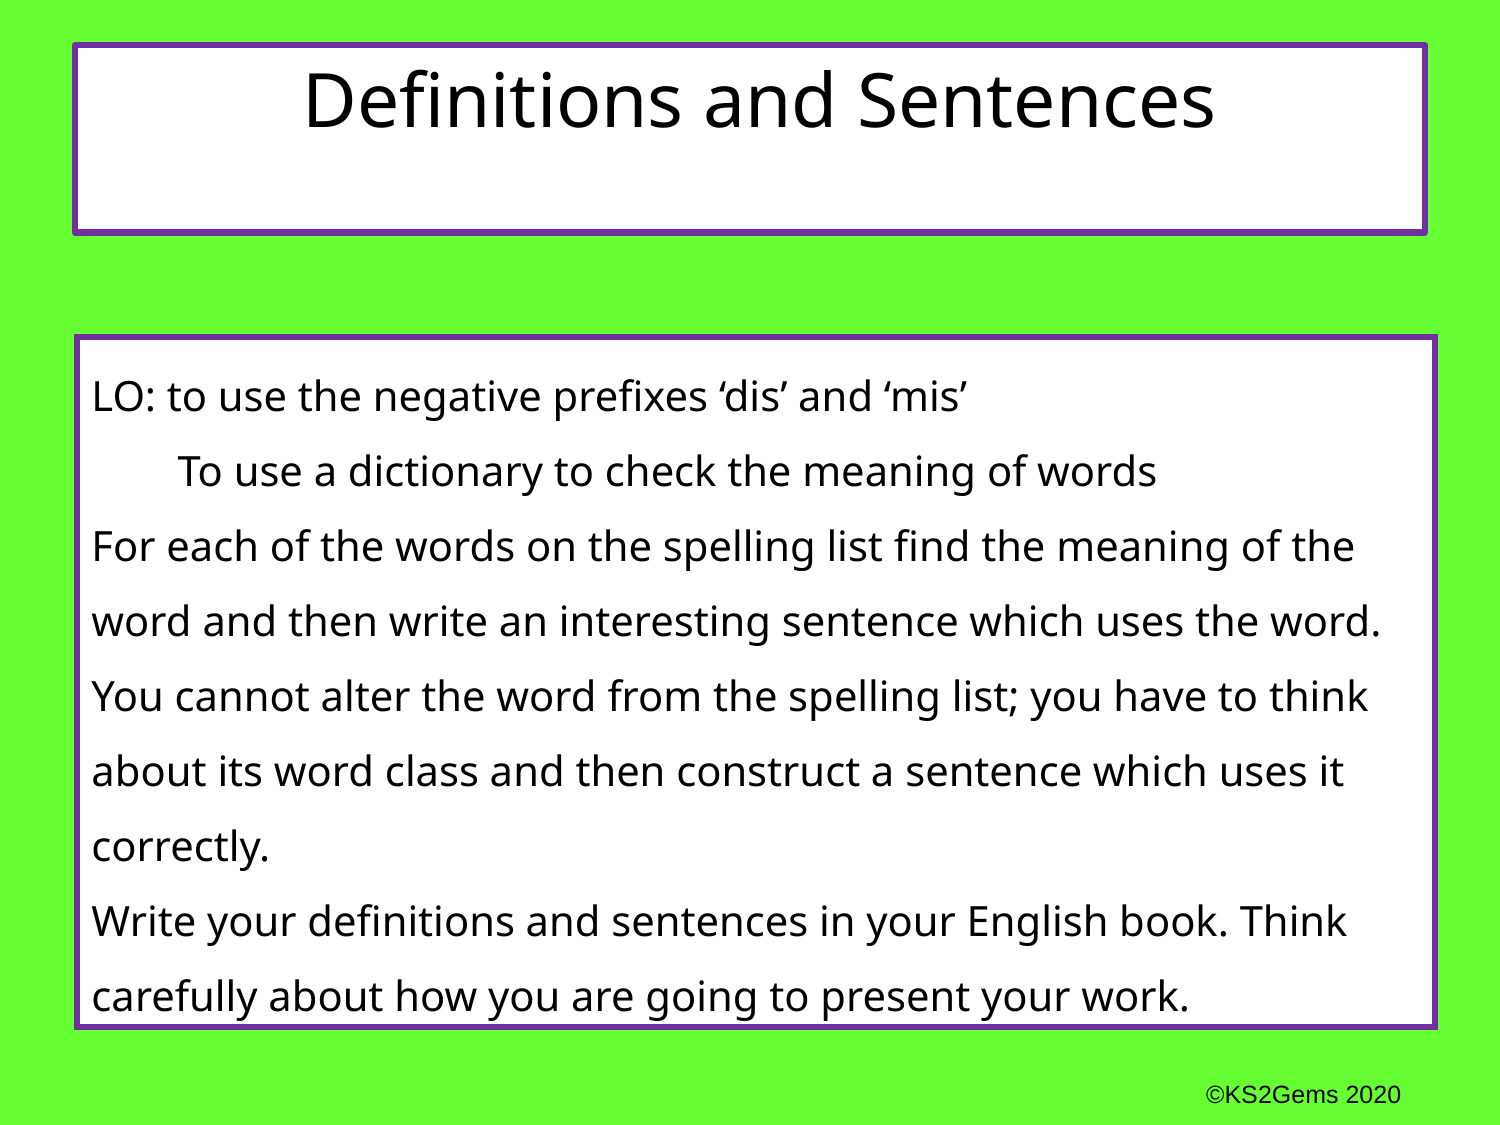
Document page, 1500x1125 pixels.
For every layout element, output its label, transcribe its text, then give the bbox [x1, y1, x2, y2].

text_box [1222, 1073, 1500, 1125]
text_box Definitions and Sentences [74, 45, 1425, 233]
text_box LO: to use the negative prefixes ‘dis’ and ‘mis’ To use a dictionary to check the meaning of words For each of the words on the spelling list find the meaning of the word and then write an interesting sentence which uses the word. You cannot alter the word from the spelling list; you have to think about its word class and then construct a sentence which uses it correctly. Write your definitions and sentences in your English book. Think carefully about how you are going to present your work. [76, 337, 1436, 1027]
